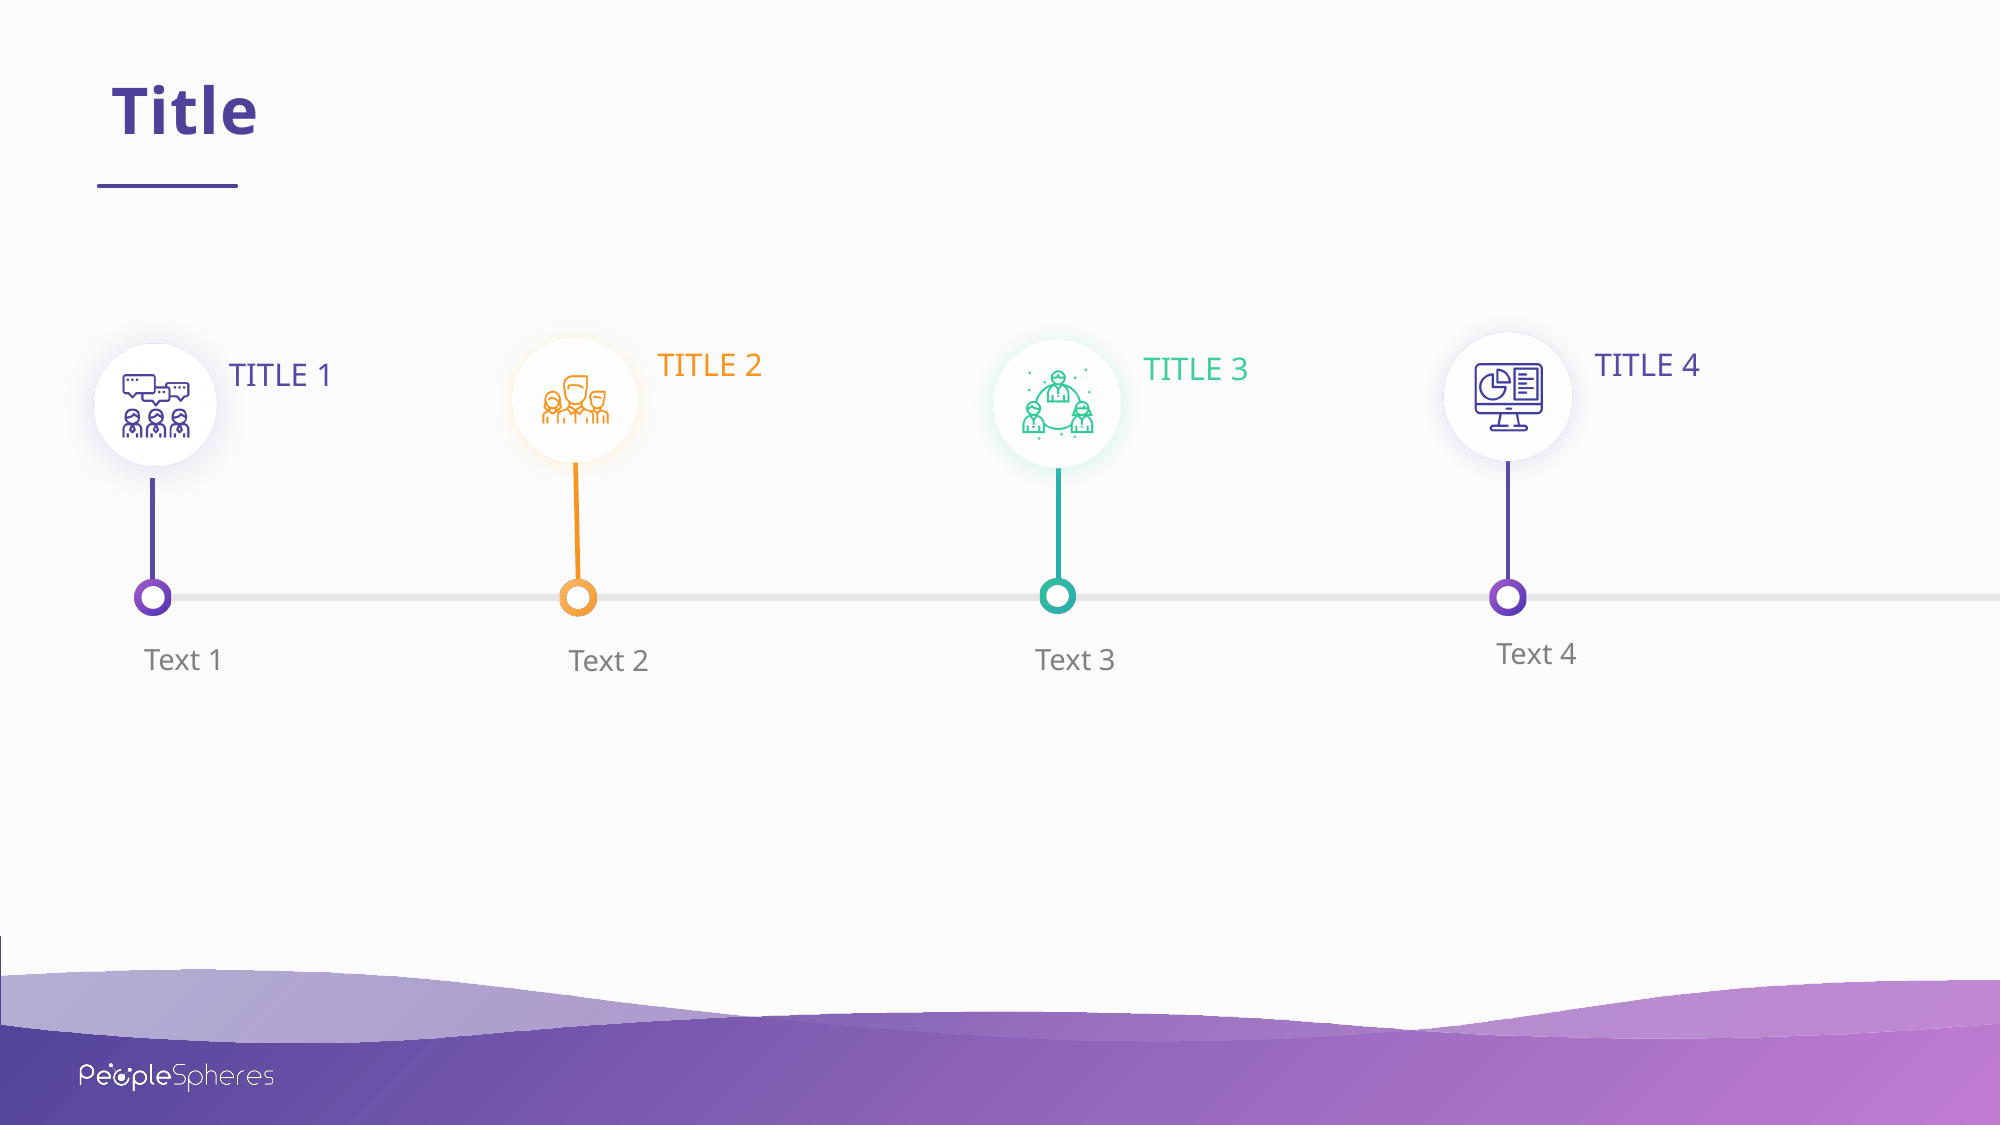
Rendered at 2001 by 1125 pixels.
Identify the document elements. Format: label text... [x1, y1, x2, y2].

picture [134, 571, 172, 616]
picture [1489, 571, 1527, 616]
list Title [96, 71, 1595, 157]
picture [1039, 578, 1077, 622]
picture [79, 1063, 274, 1093]
text_box [172, 593, 559, 602]
picture [973, 322, 1141, 490]
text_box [575, 484, 579, 578]
picture [559, 578, 597, 623]
picture [1424, 315, 1592, 483]
text_box [1527, 593, 2000, 602]
picture [493, 321, 657, 484]
text_box Text 2 [553, 639, 960, 686]
text_box [597, 593, 1039, 602]
text_box Text 1 [129, 637, 536, 773]
text_box TITLE 3 [1141, 345, 1398, 421]
text_box Text 4 [1481, 632, 1913, 731]
text_box TITLE 2 [657, 341, 973, 476]
picture [64, 318, 246, 499]
text_box [1077, 593, 1489, 602]
text_box TITLE 4 [1592, 341, 1971, 399]
text_box TITLE 1 [214, 351, 554, 507]
text_box Text 3 [1020, 637, 1444, 737]
